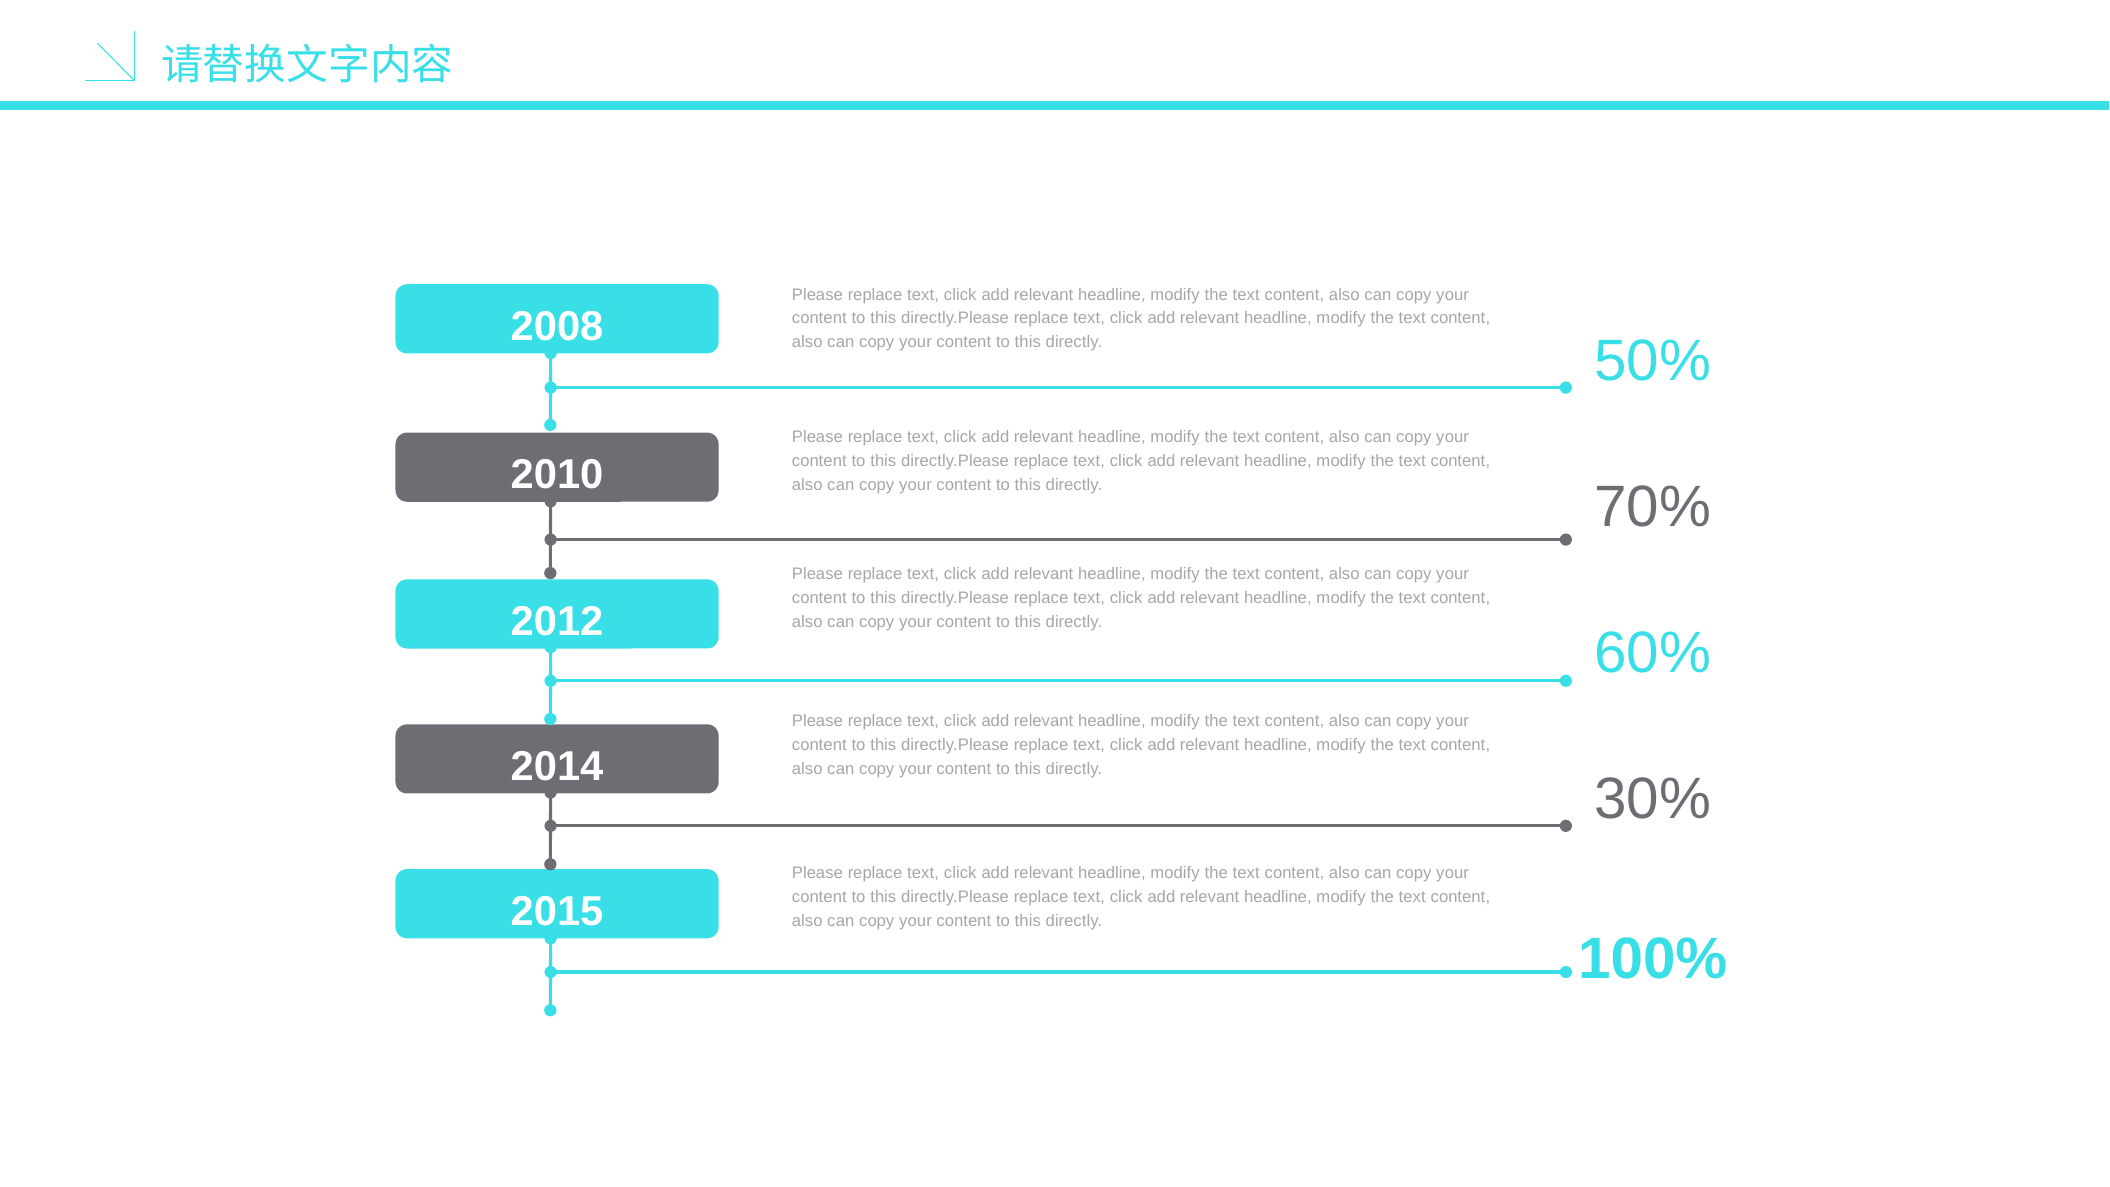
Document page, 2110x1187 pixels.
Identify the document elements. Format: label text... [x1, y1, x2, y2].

text_box Please replace text, click add relevant headline, modify the text content, also can copy your content to this directly.Please replace text, click add relevant headline, modify the text content, also can copy your content to this directly. [791, 858, 1525, 930]
text_box 2012 [394, 578, 720, 650]
text_box 30% [1595, 752, 1710, 839]
text_box 2015 [394, 868, 720, 940]
text_box Please replace text, click add relevant headline, modify the text content, also can copy your content to this directly.Please replace text, click add relevant headline, modify the text content, also can copy your content to this directly. [791, 559, 1525, 632]
text_box 70% [1595, 460, 1710, 547]
text_box 60% [1595, 606, 1710, 693]
text_box 请替换文字内容 [145, 22, 500, 94]
text_box 50% [1595, 314, 1710, 401]
text_box Please replace text, click add relevant headline, modify the text content, also can copy your content to this directly.Please replace text, click add relevant headline, modify the text content, also can copy your content to this directly. [791, 422, 1525, 494]
text_box 2008 [394, 283, 720, 355]
text_box 2014 [394, 723, 720, 795]
text_box Please replace text, click add relevant headline, modify the text content, also can copy your content to this directly.Please replace text, click add relevant headline, modify the text content, also can copy your content to this directly. [791, 706, 1525, 779]
text_box 100% [1578, 897, 1728, 985]
text_box 2010 [394, 431, 720, 503]
text_box Please replace text, click add relevant headline, modify the text content, also can copy your content to this directly.Please replace text, click add relevant headline, modify the text content, also can copy your content to this directly. [791, 279, 1525, 352]
